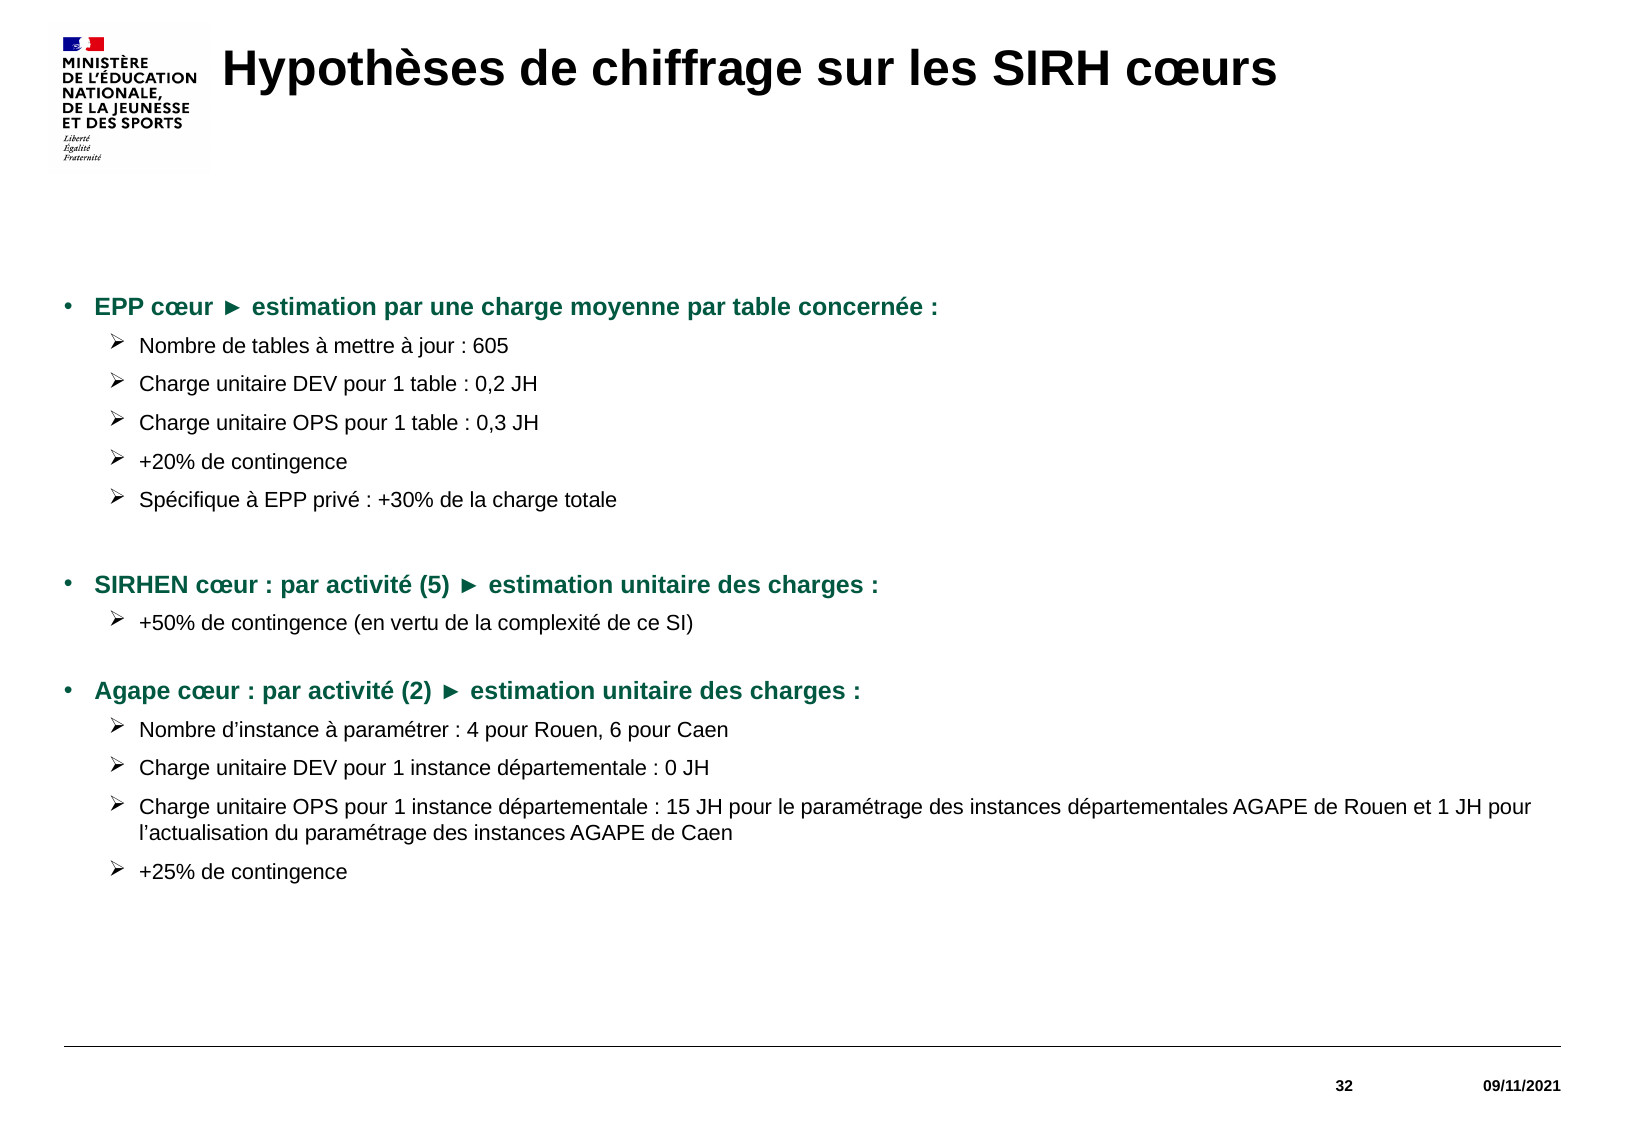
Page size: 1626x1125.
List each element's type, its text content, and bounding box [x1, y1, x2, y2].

picture [48, 23, 211, 174]
slide_number 32 [1113, 1046, 1354, 1125]
title Hypothèses de chiffrage sur les SIRH cœurs [222, 42, 1611, 121]
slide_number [1354, 1046, 1562, 1125]
list EPP cœur ► estimation par une charge moyenne par table concernée : Nombre de tables à mettre à jour : 605 Charge unitaire DEV pour 1 table : 0,2 JH Charge unitaire OPS pour 1 table : 0,3 JH +20% de contingence Spécifique à EPP privé : +30% de la charge totale SIRHEN cœur : par activité (5) ► estimation unitaire des charges : +50% de contingence (en vertu de la complexité de ce SI) Agape cœur : par activité (2) ► estimation unitaire des charges : Nombre d’instance à paramétrer : 4 pour Rouen, 6 pour Caen Charge unitaire DEV pour 1 instance départementale : 0 JH Charge unitaire OPS pour 1 instance départementale : 15 JH pour le paramétrage des instances départementales AGAPE de Rouen et 1 JH pour l’actualisation du paramétrage des instances AGAPE de Caen +25% de contingence [63, 290, 1561, 925]
